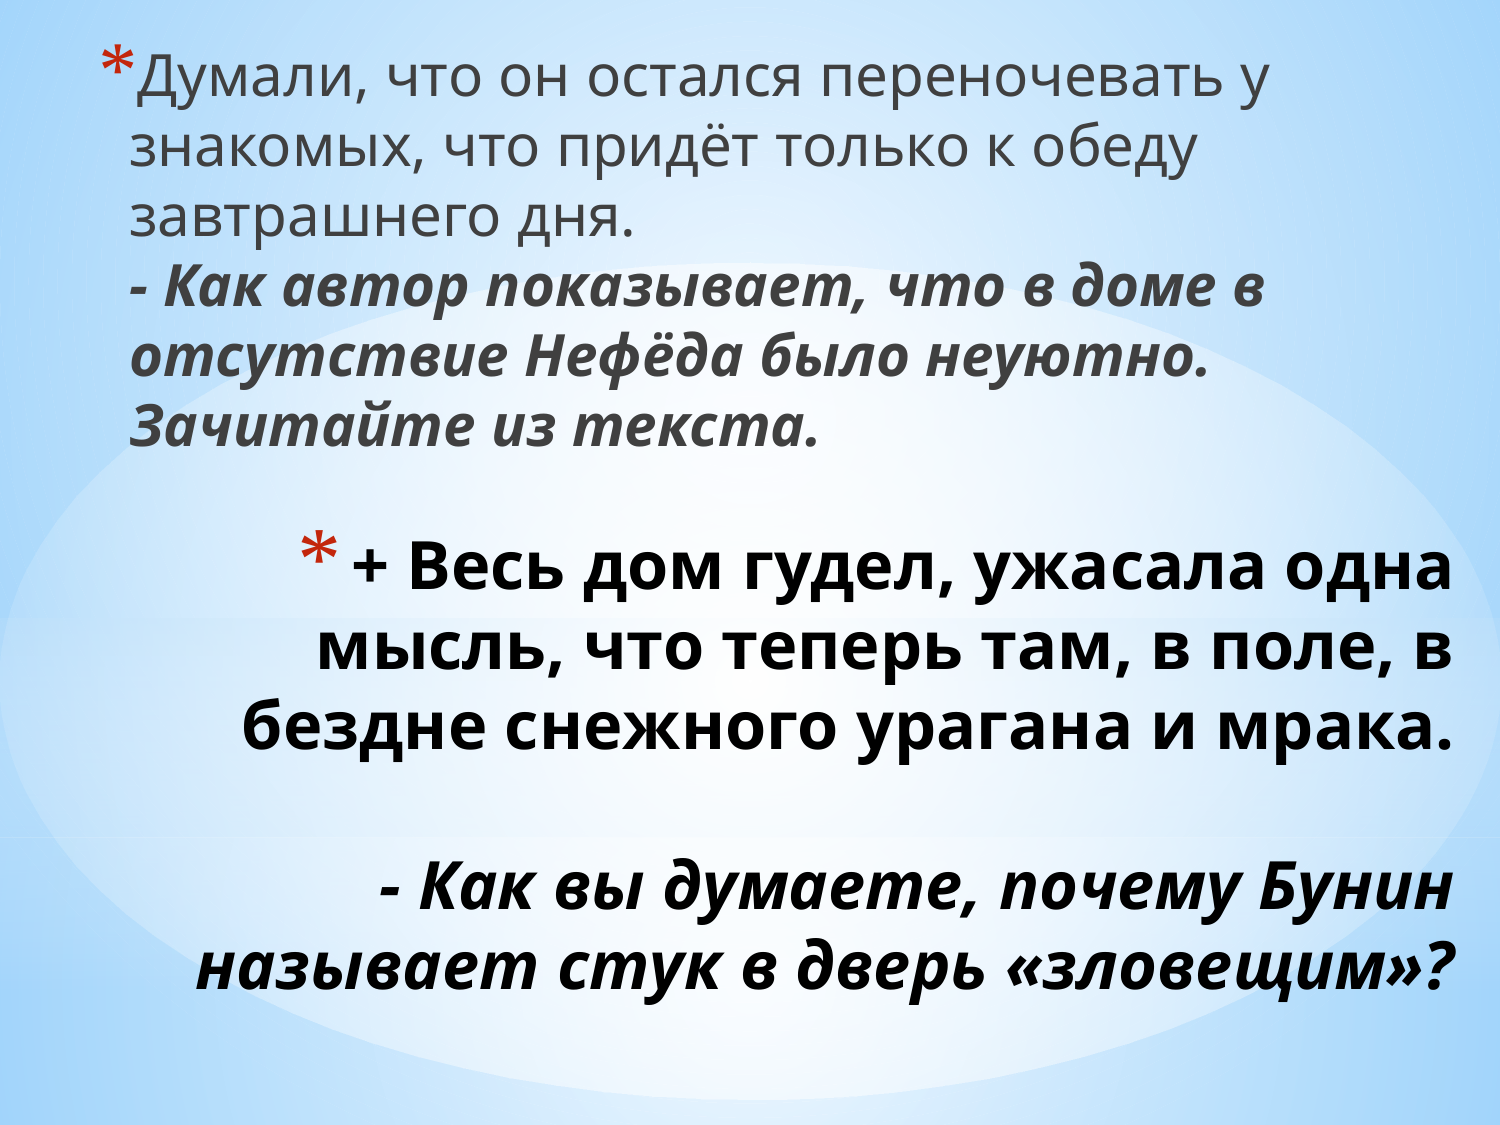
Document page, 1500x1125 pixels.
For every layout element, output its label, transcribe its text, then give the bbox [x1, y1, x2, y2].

list Думали, что он остался переночевать у знакомых, что придёт только к обеду завтрашнего дня. - Как автор показывает, что в доме в отсутствие Нефёда было неуютно. Зачитайте из текста. [76, 30, 1353, 492]
title + Весь дом гудел, ужасала одна мысль, что теперь там, в поле, в бездне снежного урагана и мрака. - Как вы думаете, почему Бунин называет стук в дверь «зловещим»? [76, 515, 1471, 1059]
